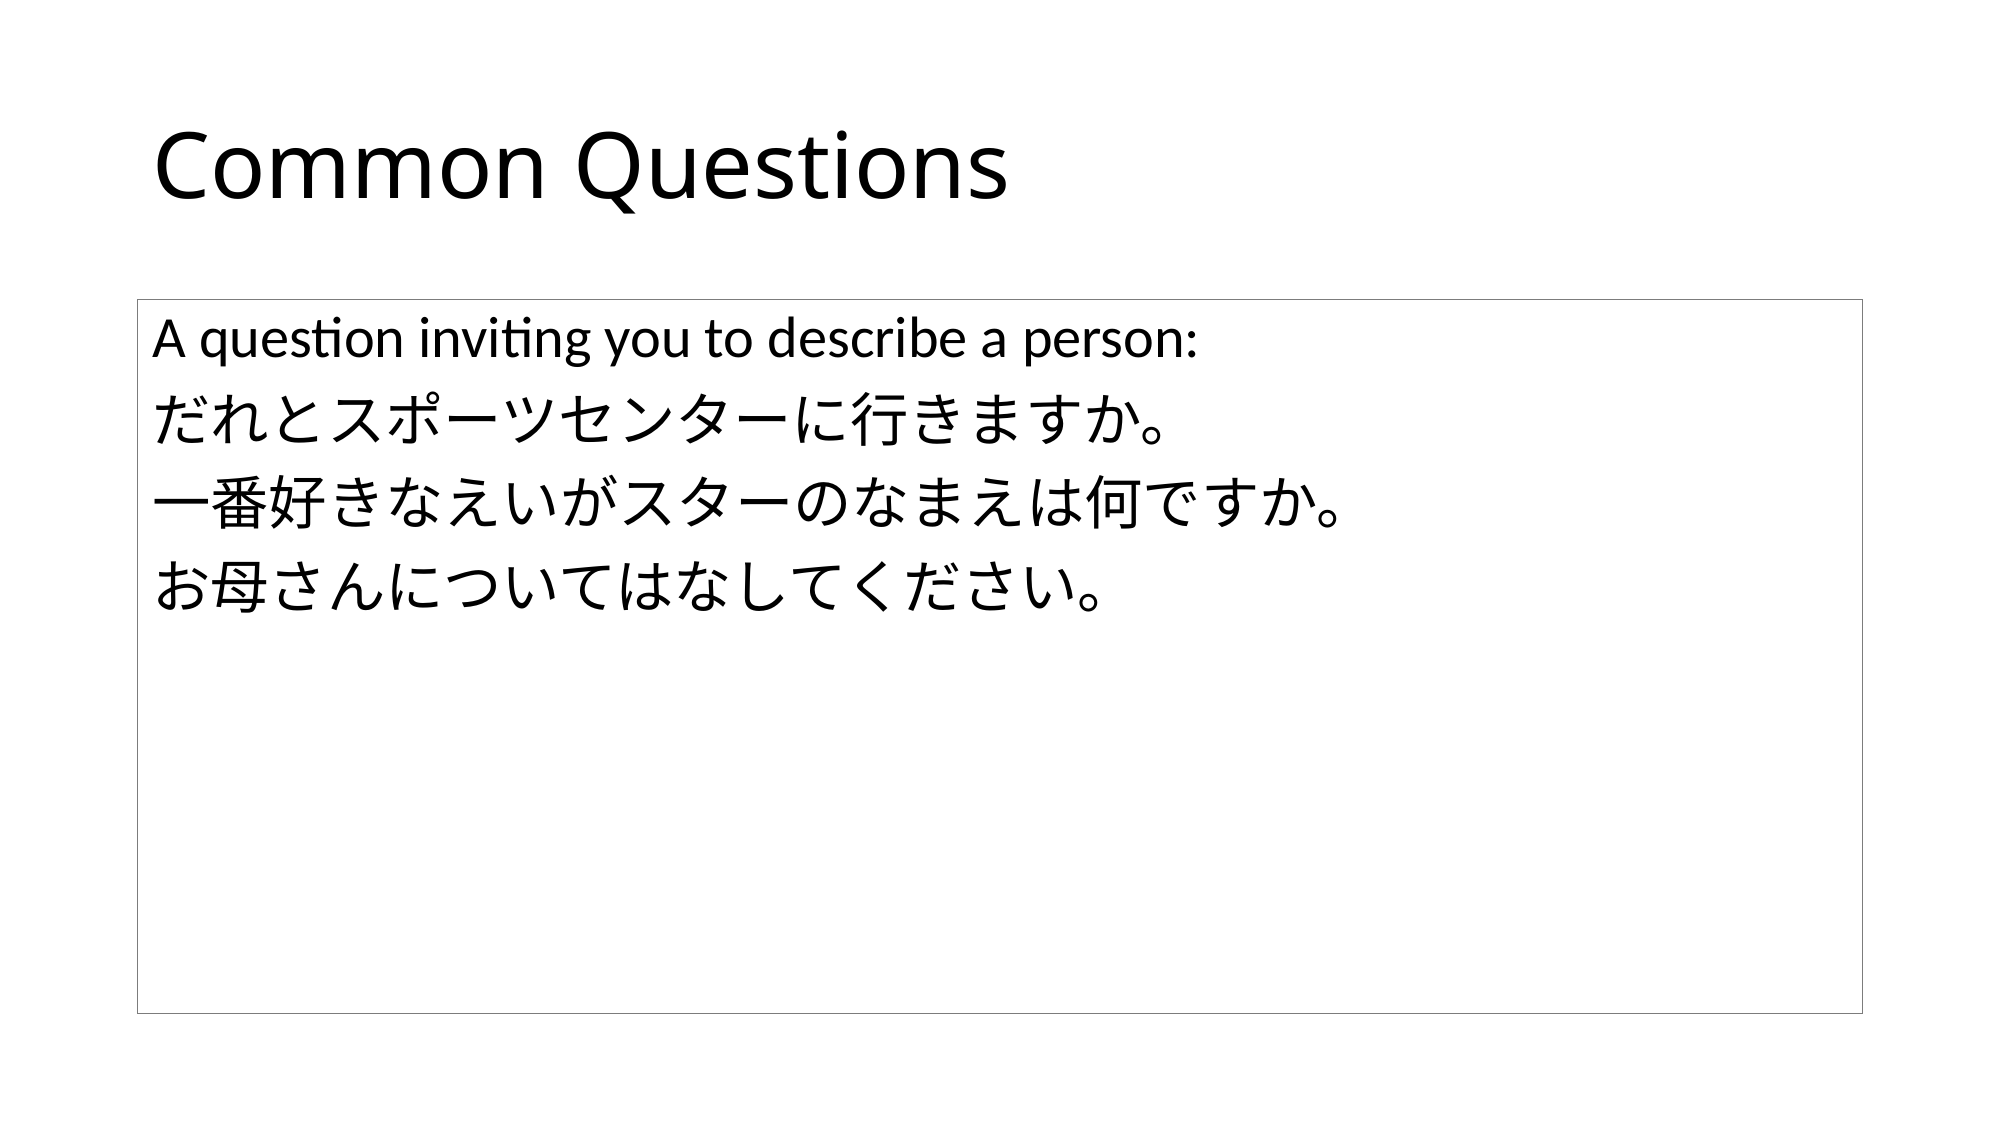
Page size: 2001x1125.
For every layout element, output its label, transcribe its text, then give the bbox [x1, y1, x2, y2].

title Common Questions [137, 59, 1863, 278]
list A question inviting you to describe a person: だれとスポーツセンターに行きますか。 一番好きなえいがスターのなまえは何ですか。 お母さんについてはなしてください。 [137, 299, 1863, 1014]
